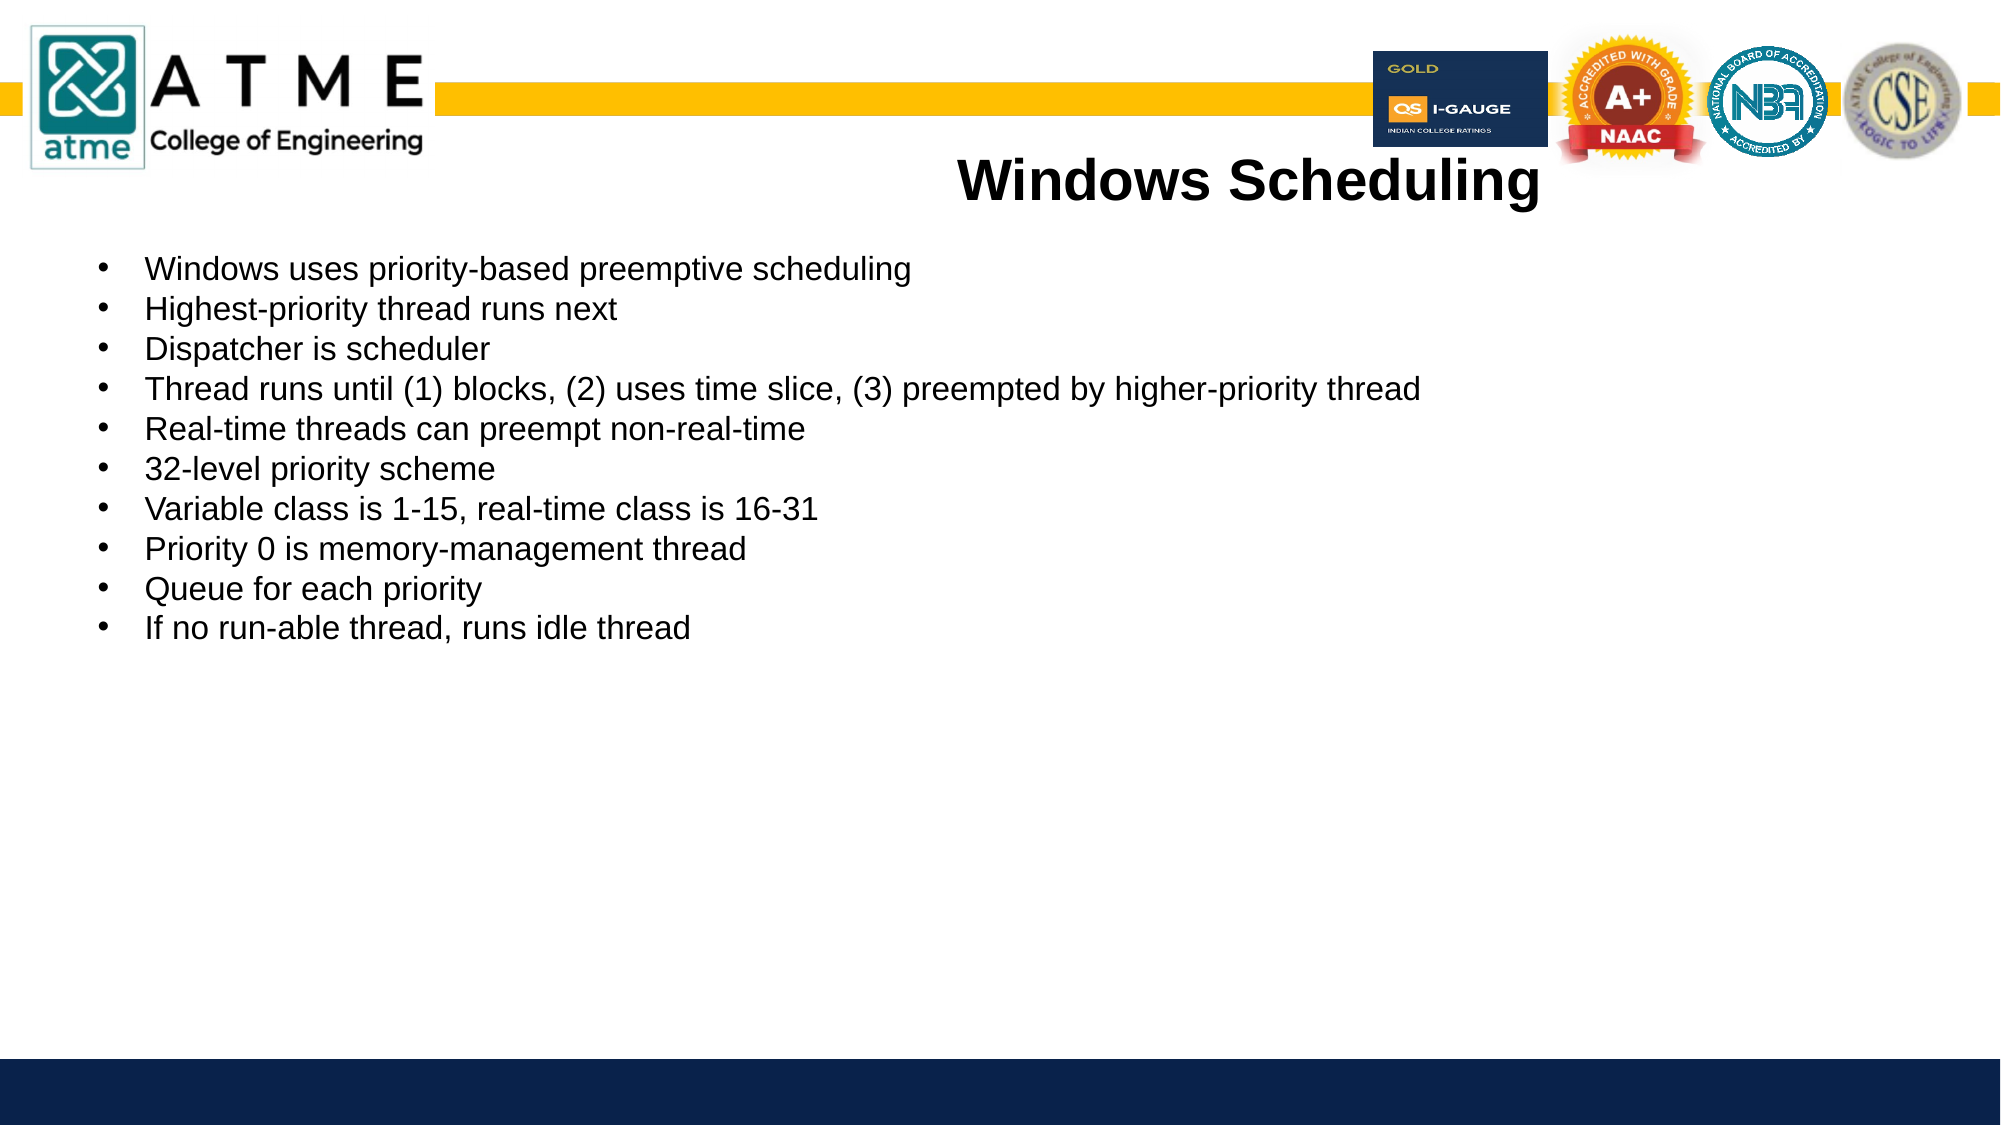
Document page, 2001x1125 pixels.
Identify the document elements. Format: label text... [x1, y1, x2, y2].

picture [0, 1059, 2001, 1125]
text_box Windows Scheduling [942, 135, 1558, 220]
picture [1840, 26, 1968, 176]
picture [22, 15, 435, 178]
text_box Windows uses priority-based preemptive scheduling Highest-priority thread runs next Dispatcher is scheduler Thread runs until (1) blocks, (2) uses time slice, (3) preempted by higher-priority thread Real-time threads can preempt non-real-time 32-level priority scheme Variable class is 1-15, real-time class is 16-31 Priority 0 is memory-management thread Queue for each priority If no run-able thread, runs idle thread [82, 239, 1439, 654]
picture [1373, 20, 1828, 180]
